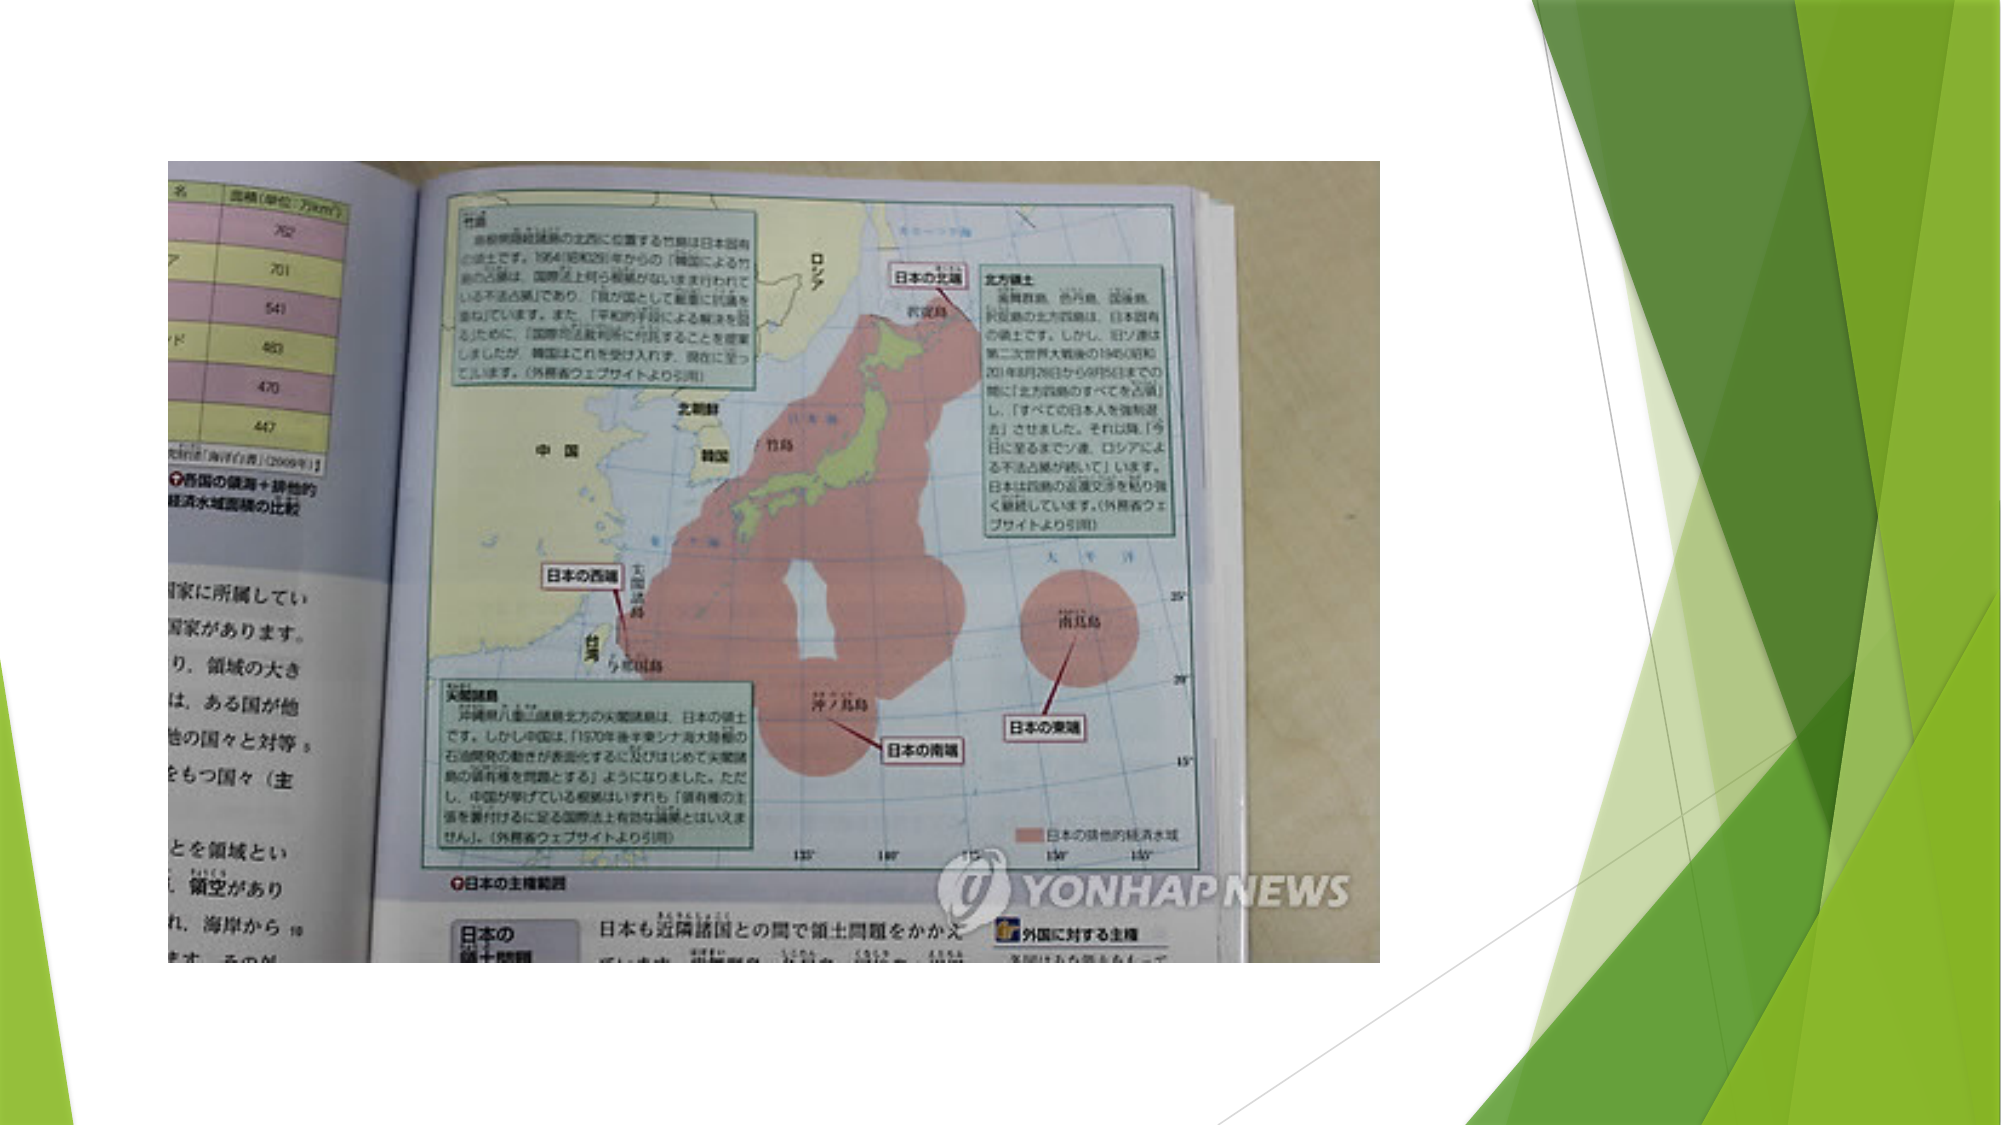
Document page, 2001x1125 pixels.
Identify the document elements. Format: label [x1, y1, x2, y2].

picture [167, 161, 1380, 964]
